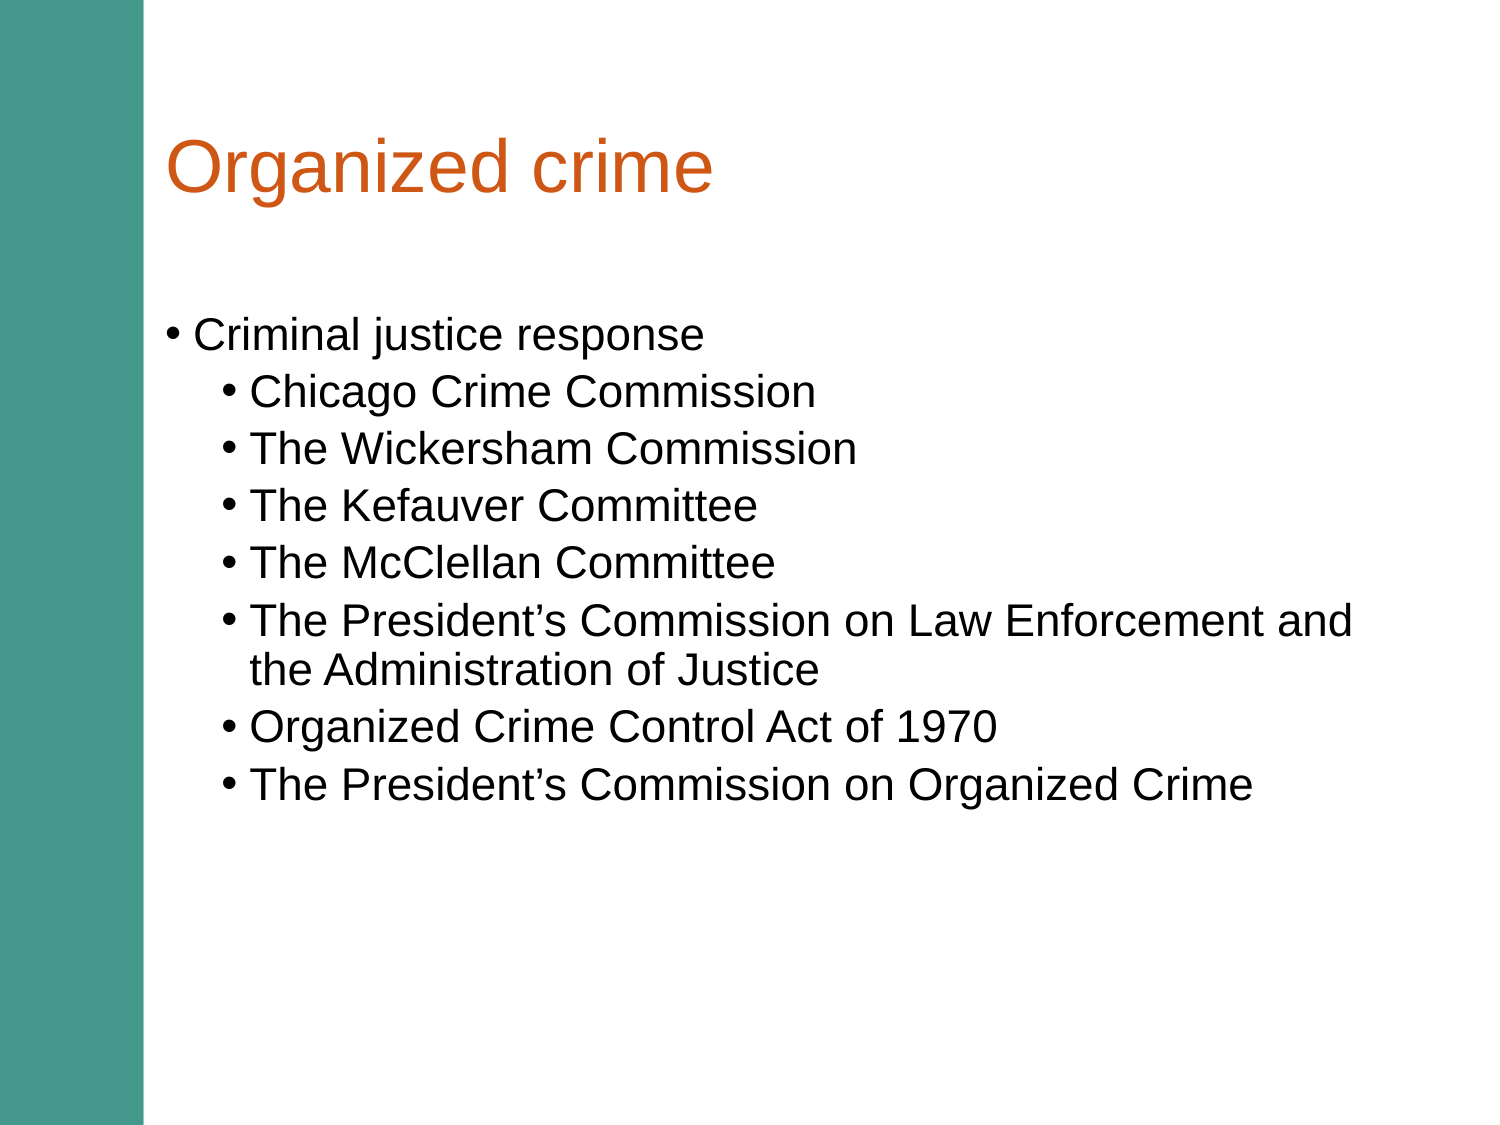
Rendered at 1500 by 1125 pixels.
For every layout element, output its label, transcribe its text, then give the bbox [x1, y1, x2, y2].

list Criminal justice response Chicago Crime Commission The Wickersham Commission The Kefauver Committee The McClellan Committee The President’s Commission on Law Enforcement and the Administration of Justice Organized Crime Control Act of 1970 The President’s Commission on Organized Crime [150, 303, 1444, 1017]
picture [0, 0, 1500, 1125]
title Organized crime [150, 59, 1444, 278]
